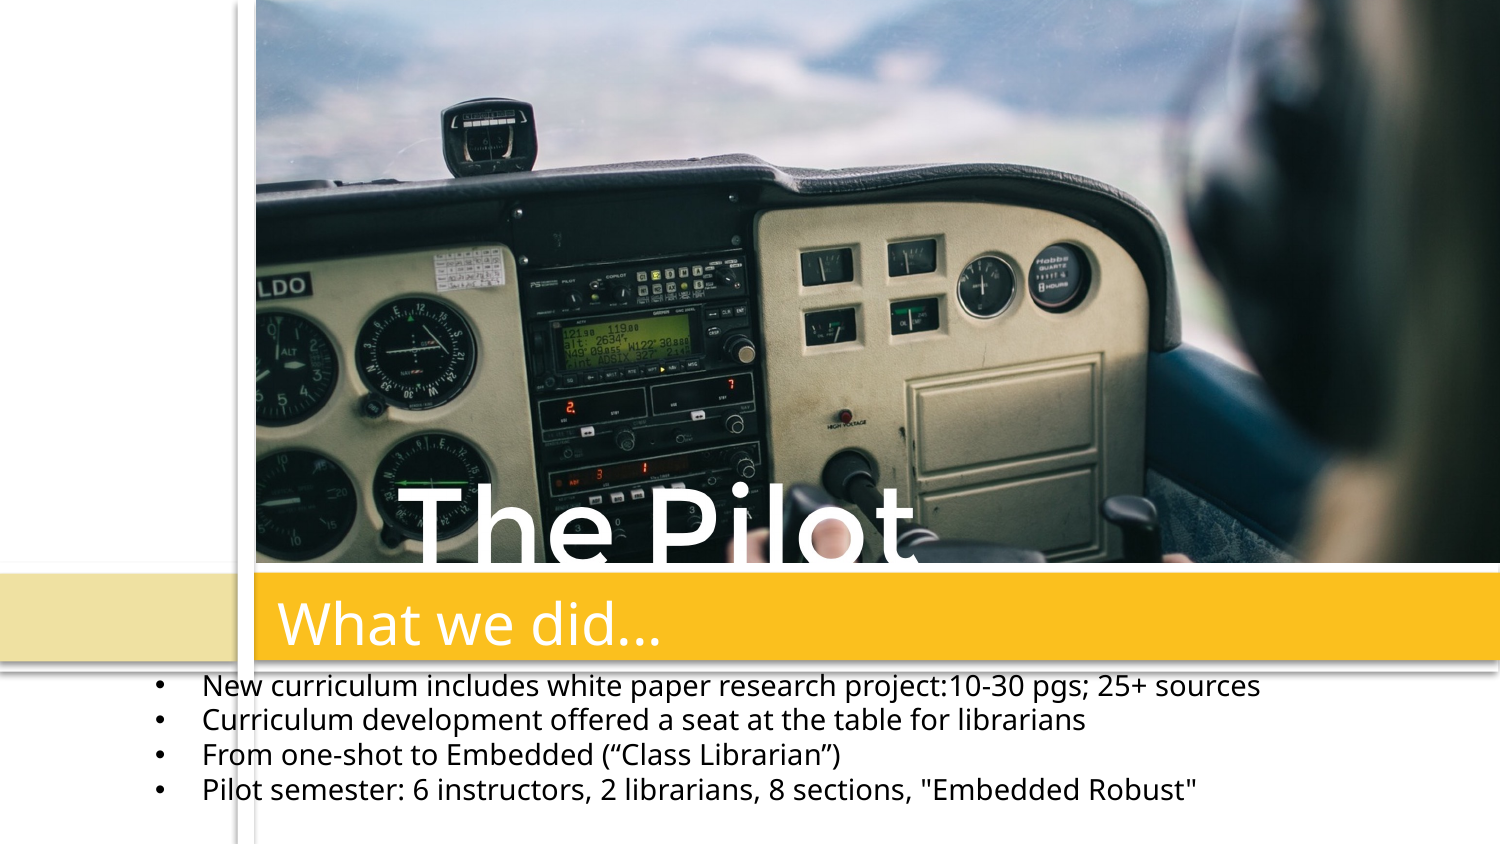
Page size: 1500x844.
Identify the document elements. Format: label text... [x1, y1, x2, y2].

picture [255, 0, 1500, 563]
text_box New curriculum includes white paper research project:10-30 pgs; 25+ sources Curriculum development offered a seat at the table for librarians From one-shot to Embedded (“Class Librarian”) Pilot semester: 6 instructors, 2 librarians, 8 sections, "Embedded Robust" [27, 659, 1358, 844]
title What we did... [262, 574, 1463, 657]
